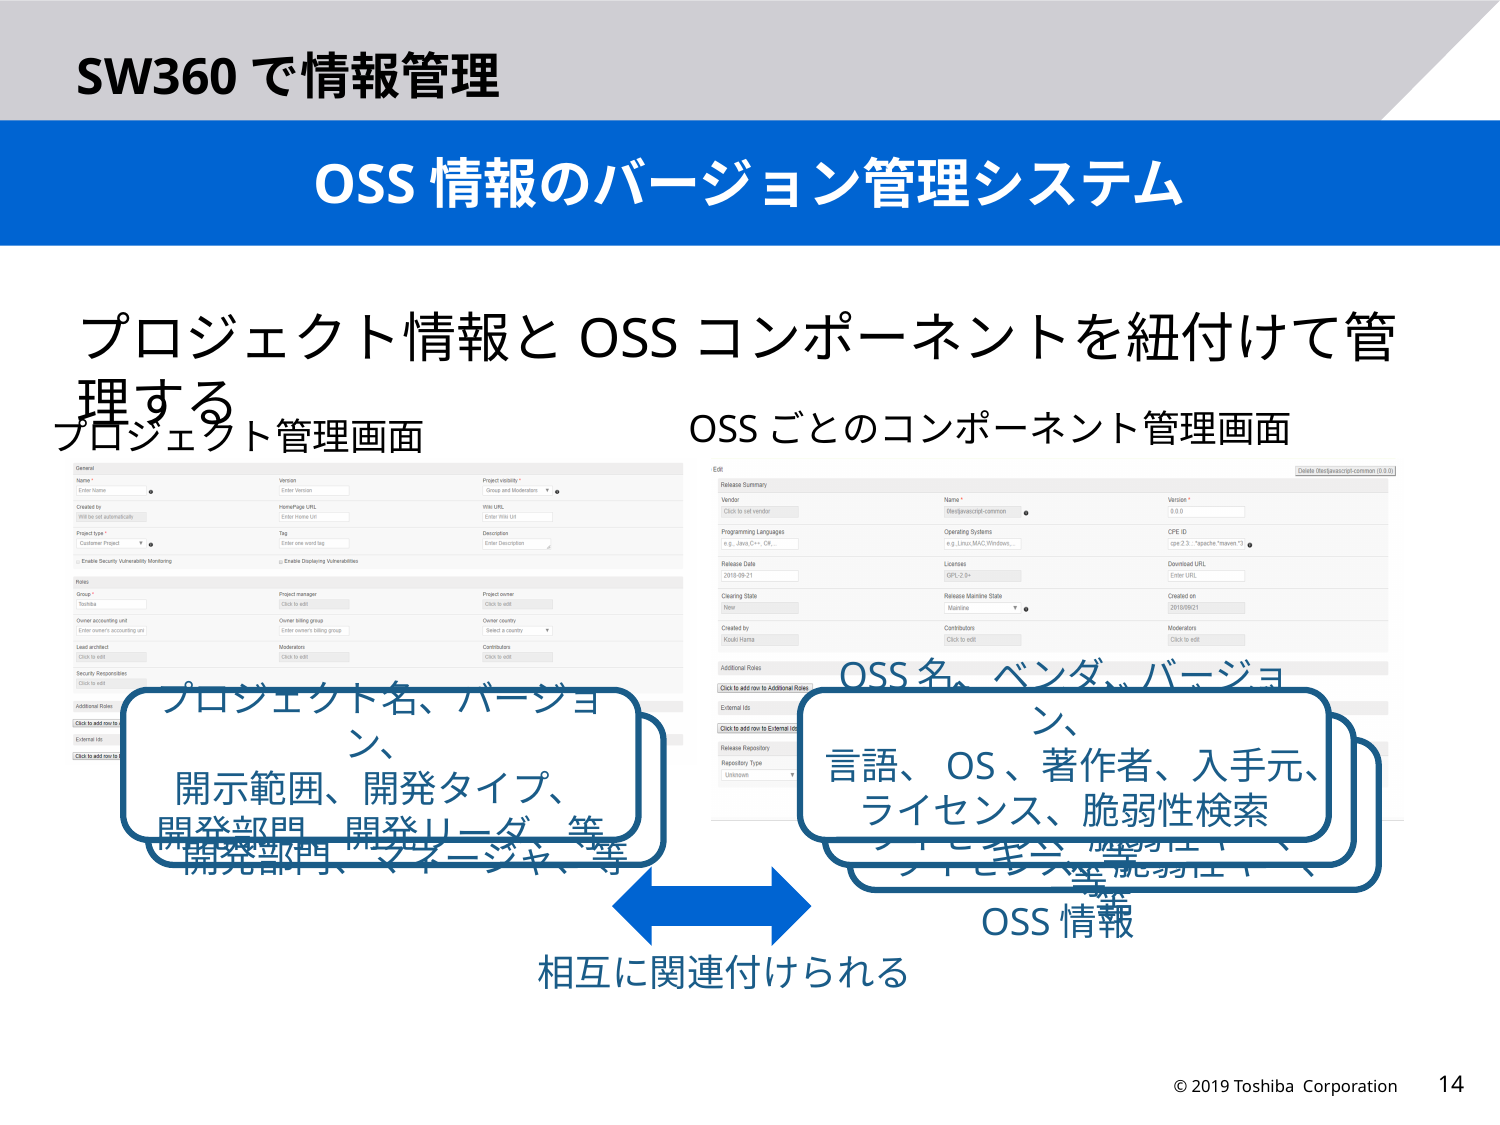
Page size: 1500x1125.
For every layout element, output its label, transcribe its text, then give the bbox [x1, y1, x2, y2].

text_box OSS名、ベンダ、バージョン、 言語、OS、作成者、 ライセンス、脆弱性キー、等 [824, 821, 1355, 866]
text_box 相互に関連付けられる [522, 942, 927, 1002]
list OSS情報のバージョン管理システム [0, 120, 1500, 246]
text_box プロジェクト管理画面 [35, 405, 441, 466]
text_box プロジェクト名、バージョン、 開示範囲、開発タイプ、 開発部門、マネージャ、等 [147, 765, 665, 866]
list プロジェクト情報とOSSコンポーネントを紐付けて管理する [76, 295, 1427, 799]
text_box OSS情報 [965, 890, 1150, 951]
text_box プロジェクト名、バージョン、 開示範囲、開発タイプ、 開発部門、開発リーダ、等 [122, 765, 640, 841]
text_box [610, 863, 813, 942]
title SW360で情報管理 [0, 0, 1500, 120]
text_box OSS名、ベンダ、バージョン、 言語、OS、著作者、入手元、 ライセンス、脆弱性検索キー、等 [799, 821, 1330, 841]
picture [65, 458, 697, 765]
text_box OSSごとのコンポーネント管理画面 [673, 397, 1308, 458]
text_box OSS名、ベンダ、バージョン、 言語、OS、作成者、 ライセンス、脆弱性キー、等 [849, 821, 1380, 891]
picture [711, 458, 1404, 821]
